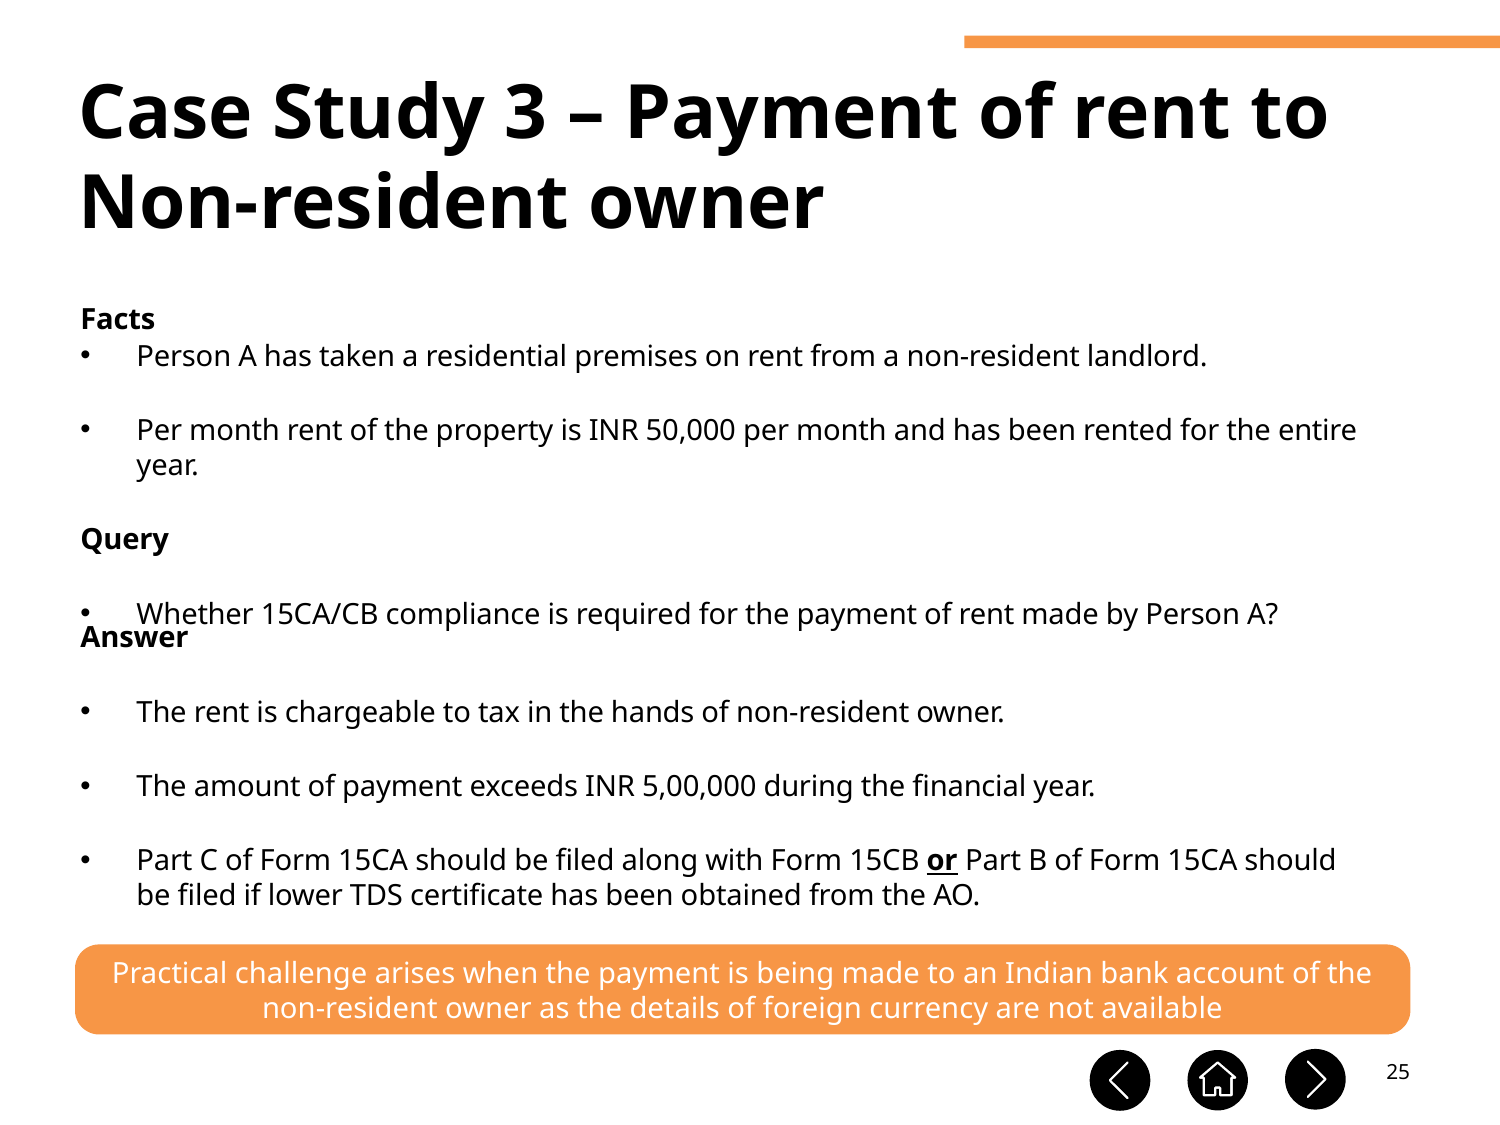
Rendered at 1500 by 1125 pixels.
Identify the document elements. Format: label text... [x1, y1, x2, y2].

text_box Case Study 3 – Payment of rent to Non-resident owner [61, 48, 1401, 260]
text_box Answer The rent is chargeable to tax in the hands of non-resident owner. The amount of payment exceeds INR 5,00,000 during the financial year. Part C of Form 15CA should be filed along with Form 15CB or Part B of Form 15CA should be filed if lower TDS certificate has been obtained from the AO. [63, 574, 1388, 956]
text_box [1089, 1048, 1346, 1111]
text_box Facts Person A has taken a residential premises on rent from a non-resident landlord. Per month rent of the property is INR 50,000 per month and has been rented for the entire year. Query Whether 15CA/CB compliance is required for the payment of rent made by Person A? [63, 292, 1388, 574]
text_box Practical challenge arises when the payment is being made to an Indian bank account of the non-resident owner as the details of foreign currency are not available [72, 942, 1413, 1037]
slide_number 25 [1074, 1042, 1425, 1103]
text_box [962, 34, 1500, 50]
